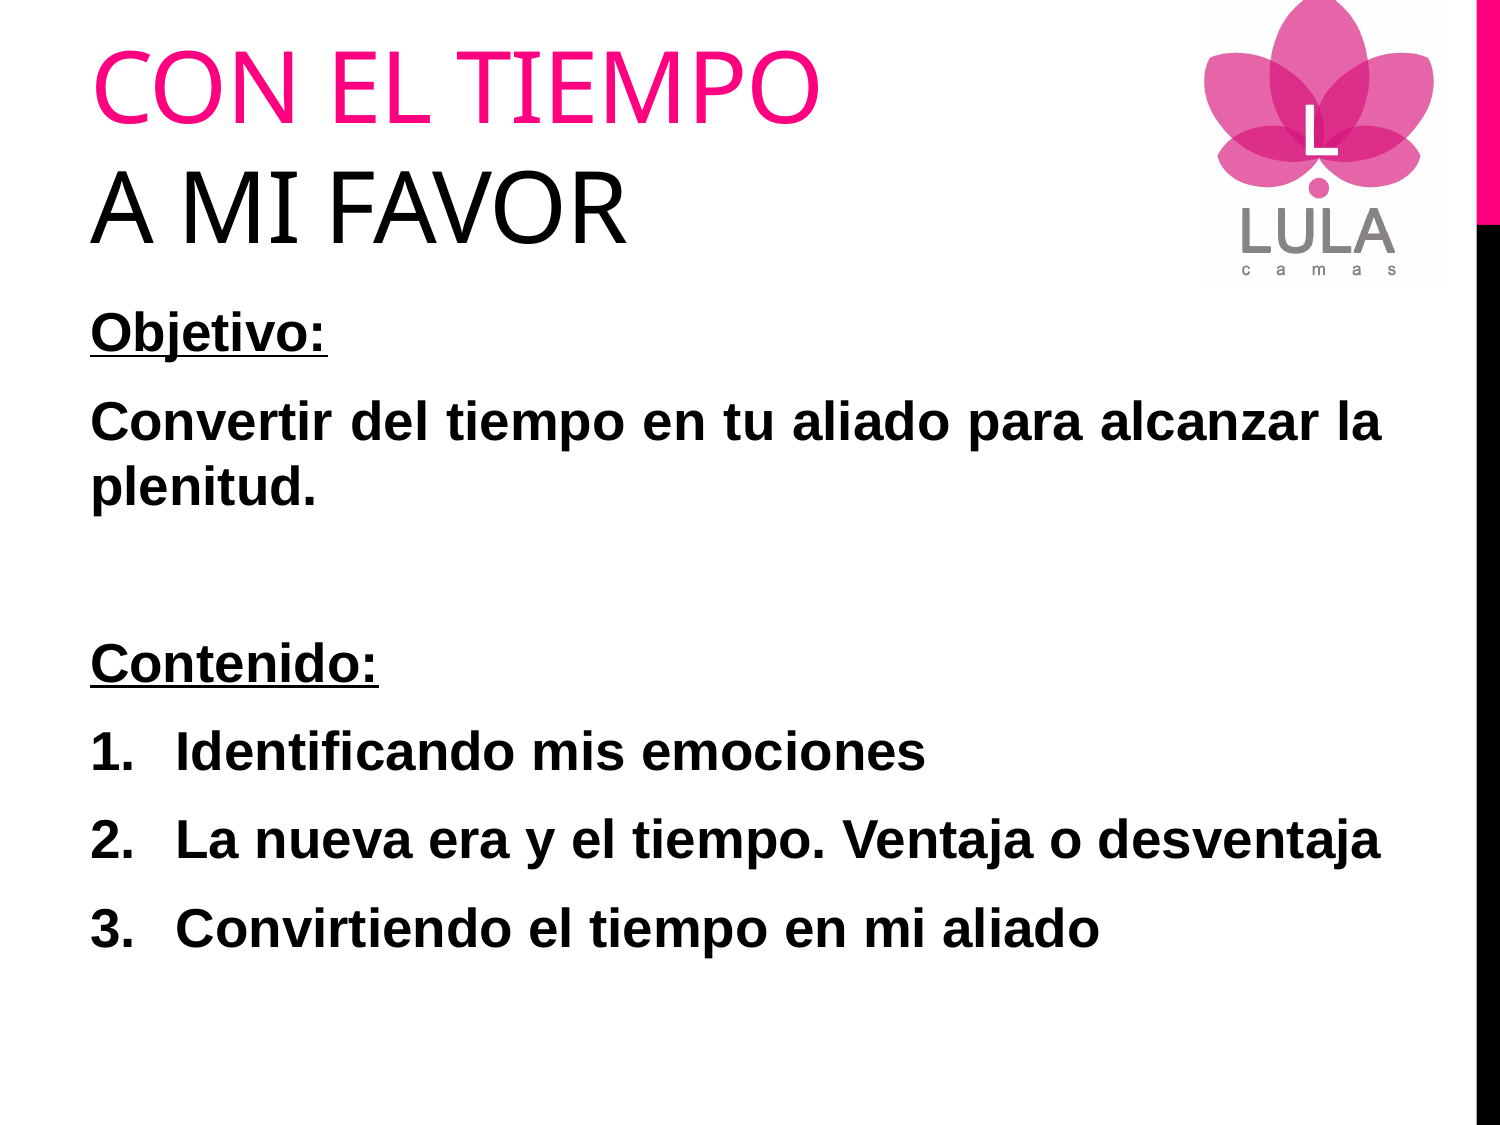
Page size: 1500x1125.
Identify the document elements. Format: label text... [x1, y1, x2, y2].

list Objetivo: Convertir del tiempo en tu aliado para alcanzar la plenitud. Contenido: Identificando mis emociones La nueva era y el tiempo. Ventaja o desventaja Convirtiendo el tiempo en mi aliado [75, 289, 1399, 1025]
picture [1196, 0, 1444, 290]
title Con el tiempo a mi favor [75, 45, 1194, 271]
